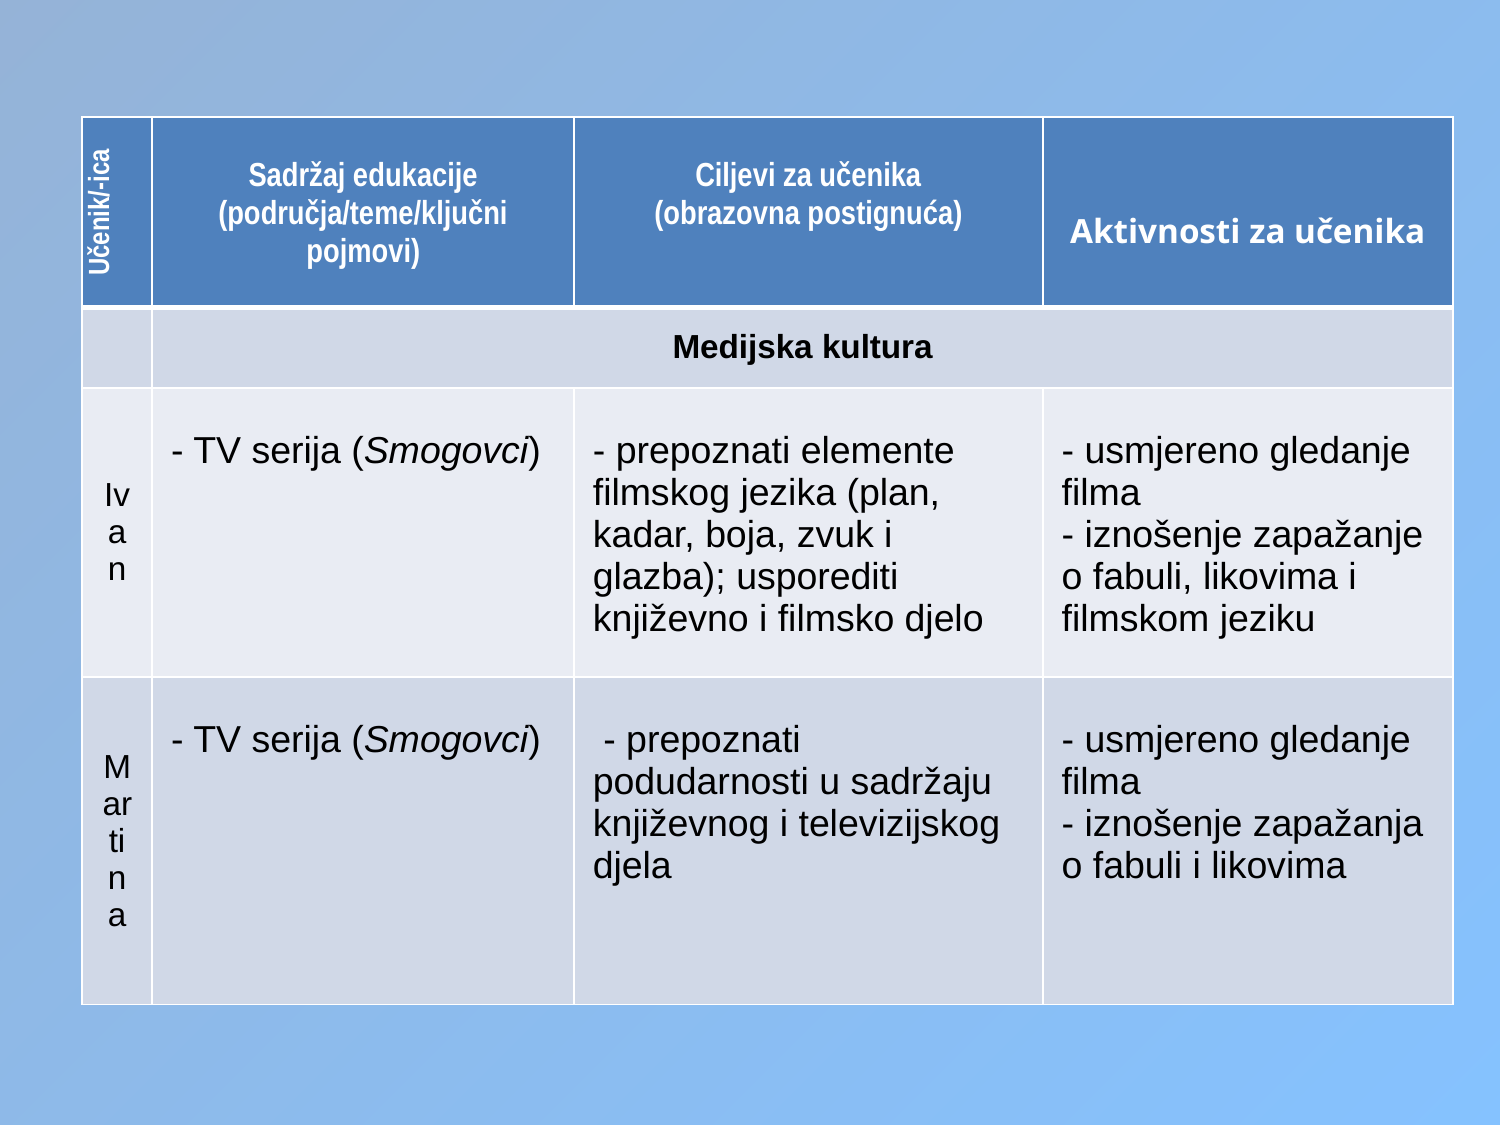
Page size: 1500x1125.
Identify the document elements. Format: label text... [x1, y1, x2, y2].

table_cell - TV serija (Smogovci) [153, 678, 573, 1004]
table_cell [83, 310, 151, 387]
table_cell - usmjereno gledanje filma - iznošenje zapažanje o fabuli, likovima i filmskom jeziku [1044, 389, 1452, 676]
table_cell Martina [83, 678, 151, 1004]
table_header Aktivnosti za učenika [1044, 118, 1452, 305]
table_cell Ivan [83, 389, 151, 676]
table_cell - TV serija (Smogovci) [153, 389, 573, 676]
table_header Ciljevi za učenika (obrazovna postignuća) [575, 118, 1042, 305]
table_cell - prepoznati elemente filmskog jezika (plan, kadar, boja, zvuk i glazba); usporediti književno i filmsko djelo [575, 389, 1042, 676]
table_cell Medijska kultura [153, 310, 1452, 387]
table_cell - usmjereno gledanje filma - iznošenje zapažanja o fabuli i likovima [1044, 678, 1452, 1004]
table_header Sadržaj edukacije (područja/teme/ključni pojmovi) [153, 118, 573, 305]
table_header Učenik/-ica [83, 118, 151, 305]
table_cell - prepoznati podudarnosti u sadržaju književnog i televizijskog djela [575, 678, 1042, 1004]
